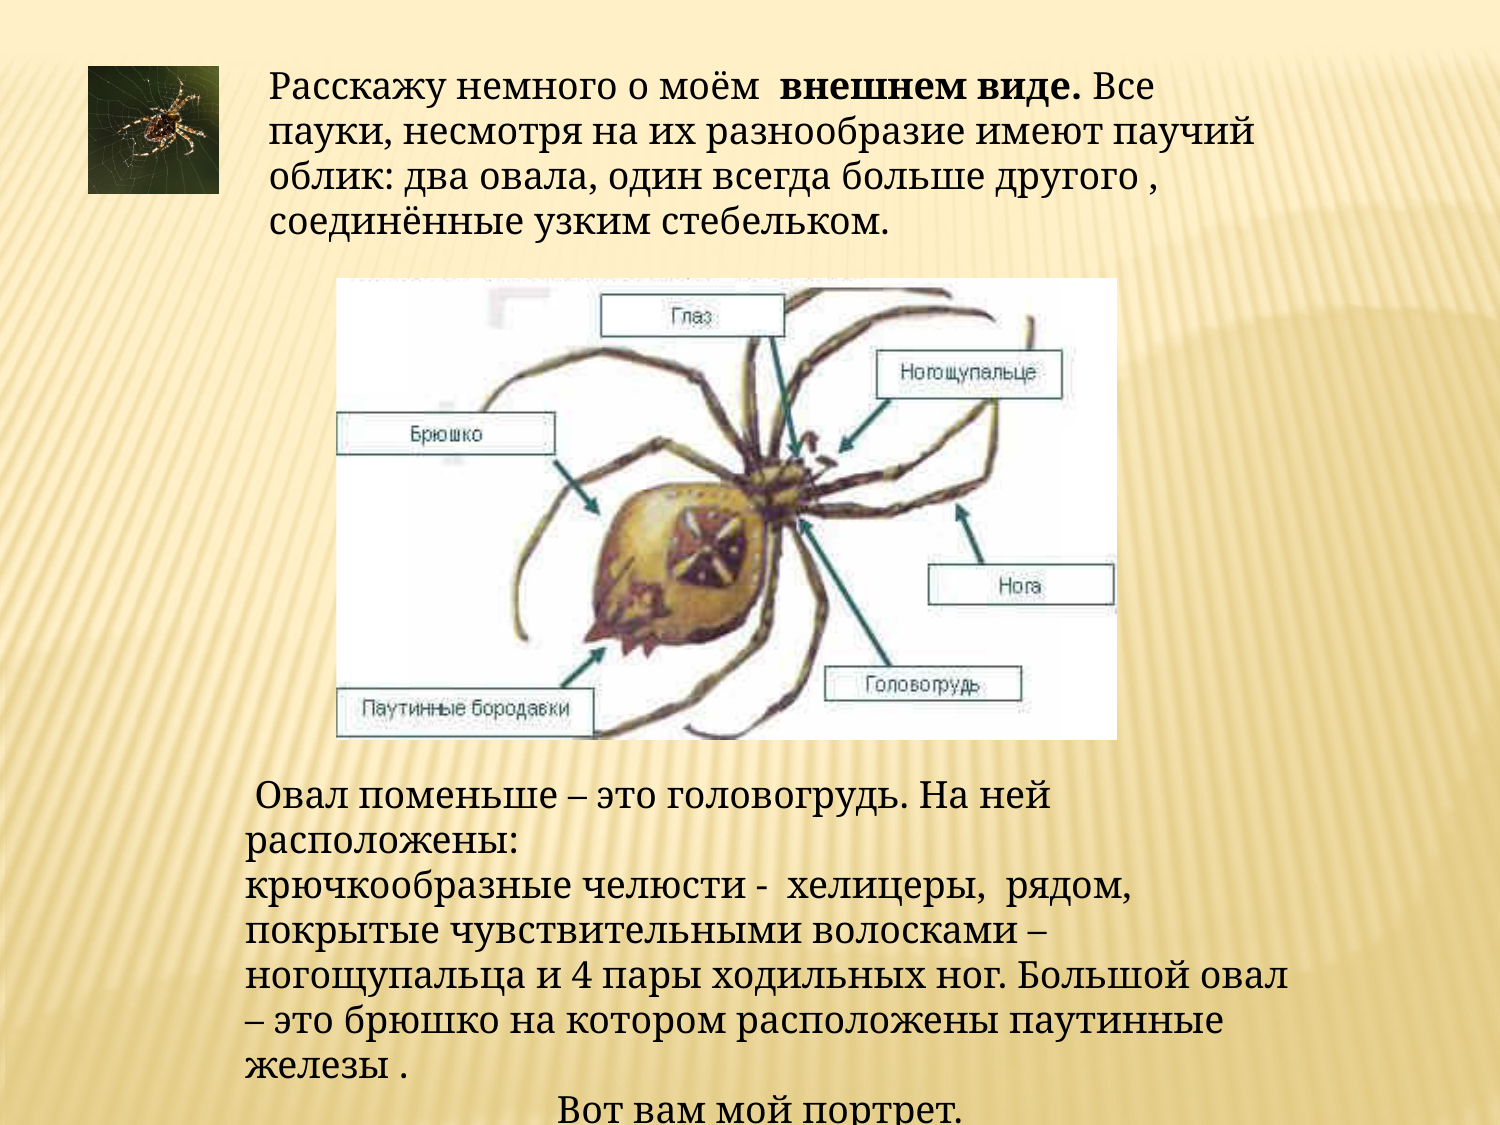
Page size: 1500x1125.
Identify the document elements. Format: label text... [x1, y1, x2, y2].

text_box Расскажу немного о моём внешнем виде. Все пауки, несмотря на их разнообразие имеют паучий облик: два овала, один всегда больше другого , соединённые узким стебельком. [253, 54, 1294, 250]
picture [88, 66, 219, 195]
text_box Овал поменьше – это головогрудь. На ней расположены: крючкообразные челюсти - хелицеры, рядом, покрытые чувствительными волосками – ногощупальца и 4 пары ходильных ног. Большой овал – это брюшко на котором расположены паутинные железы . Вот вам мой портрет. [230, 763, 1317, 1125]
picture [336, 278, 1120, 740]
